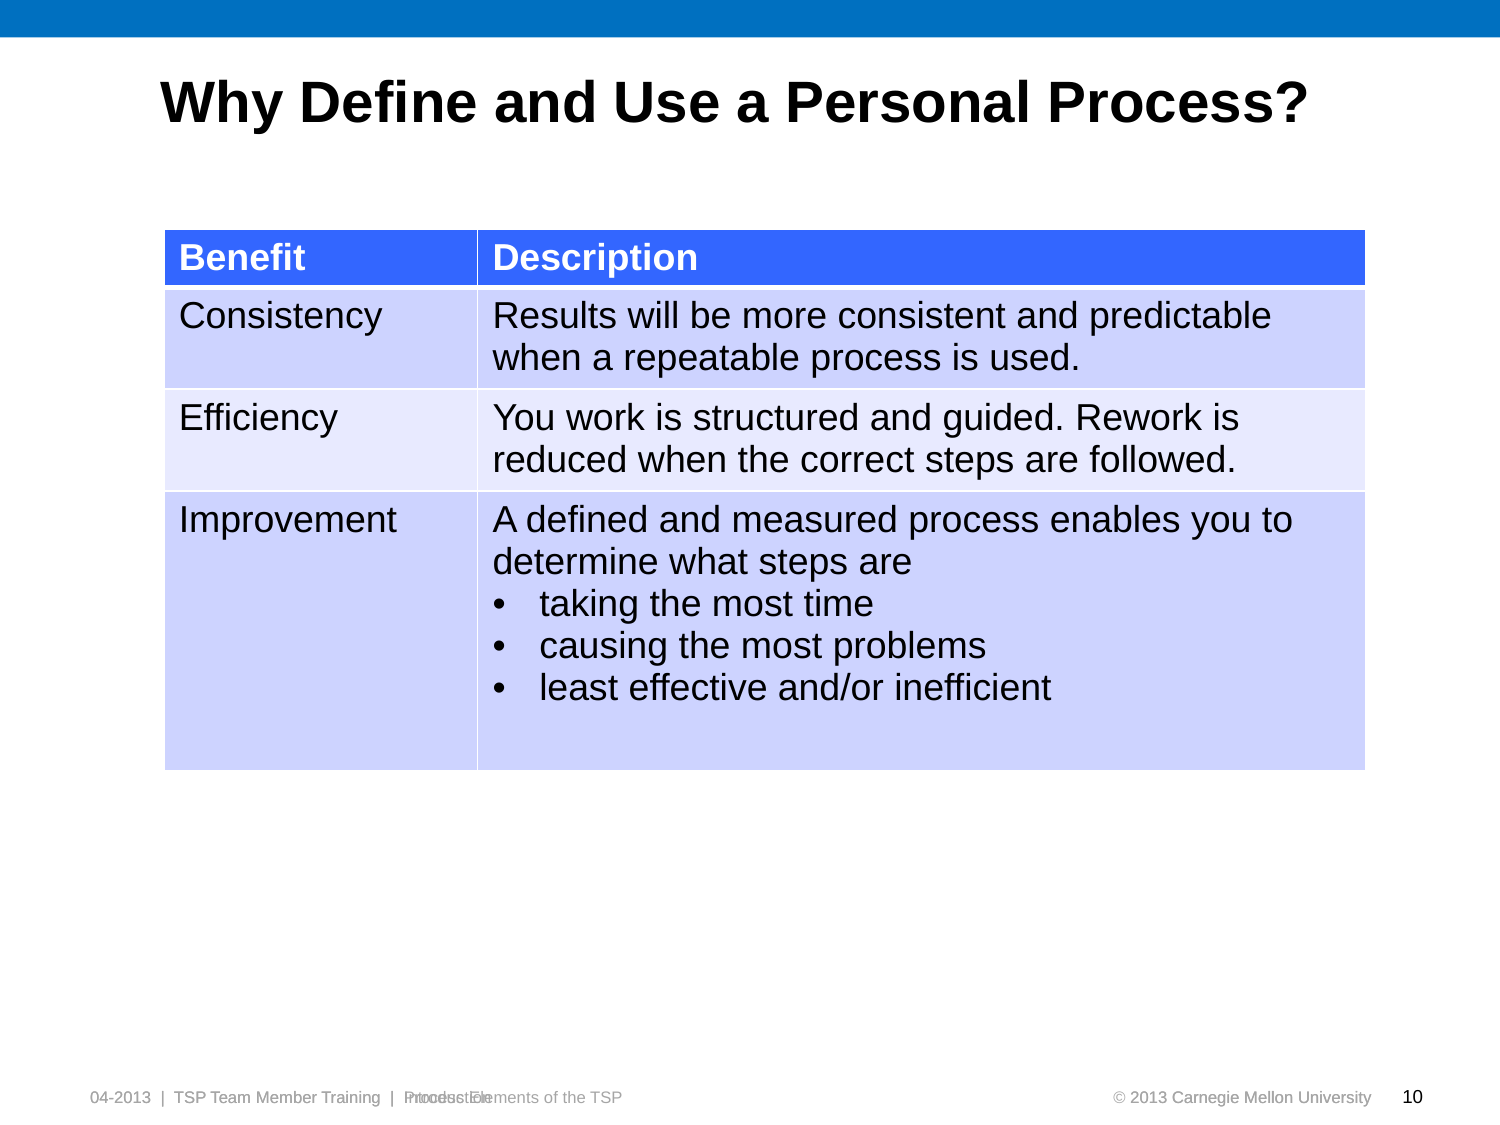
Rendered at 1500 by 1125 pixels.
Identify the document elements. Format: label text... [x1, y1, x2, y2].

table_header Benefit [165, 230, 477, 285]
table_cell Efficiency [165, 390, 477, 490]
table_cell You work is structured and guided. Rework is reduced when the correct steps are followed. [478, 390, 1365, 490]
table_cell Improvement [165, 492, 477, 770]
table_header Description [478, 230, 1365, 285]
table_cell A defined and measured process enables you to determine what steps are taking the most time causing the most problems least effective and/or inefficient [478, 492, 1365, 770]
title Why Define and Use a Personal Process? [160, 77, 1437, 171]
table_cell Results will be more consistent and predictable when a repeatable process is used. [478, 290, 1365, 388]
table_cell Consistency [165, 290, 477, 388]
